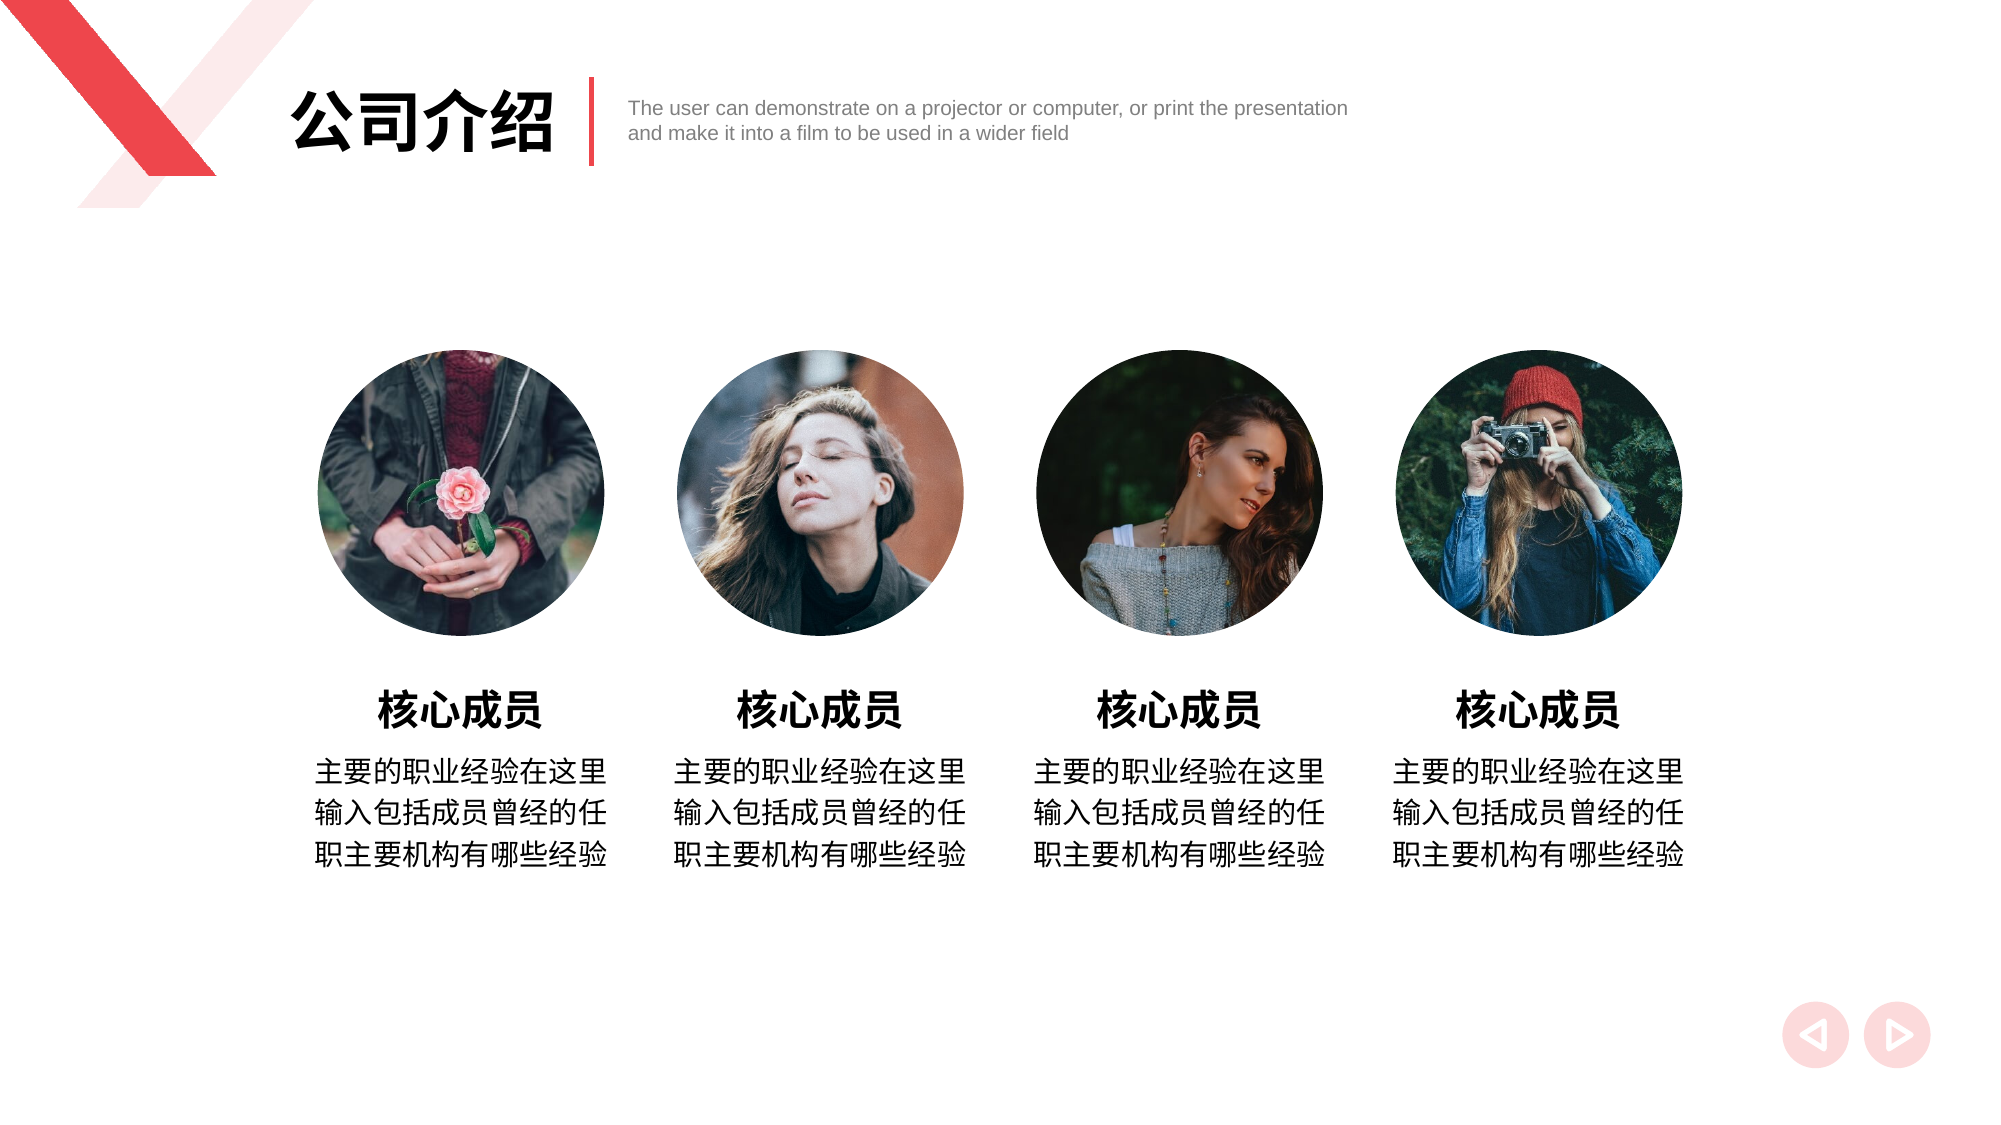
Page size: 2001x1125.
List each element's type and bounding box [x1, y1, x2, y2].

picture [1036, 349, 1323, 636]
picture [677, 349, 964, 636]
text_box [289, 666, 632, 878]
text_box [649, 666, 992, 881]
picture [1395, 349, 1683, 636]
picture [317, 349, 605, 636]
text_box [0, 0, 1368, 209]
text_box [1008, 666, 1351, 881]
text_box [1367, 666, 1710, 881]
